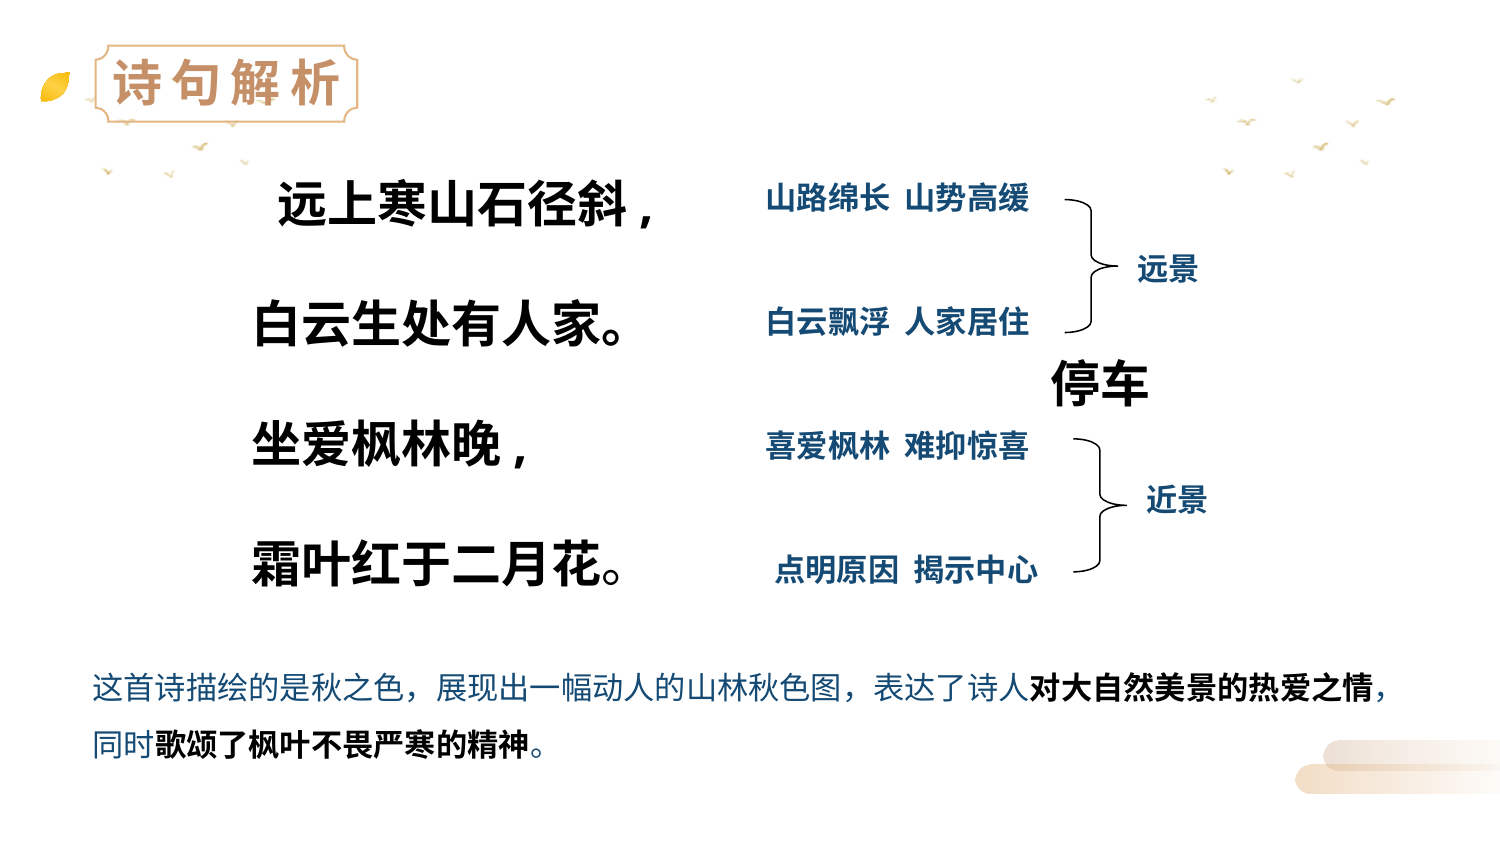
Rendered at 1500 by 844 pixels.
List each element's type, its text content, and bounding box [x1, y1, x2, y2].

text_box 远上寒山石径斜, 白云生处有人家。 停车坐爱枫林晚, 霜叶红于二月花。 [198, 166, 1211, 644]
text_box 诗句解析 [112, 51, 341, 112]
text_box 山路绵长 山势高缓 [754, 173, 1065, 222]
text_box 近景 [1135, 474, 1286, 523]
text_box 喜爱枫林 难抑惊喜 [754, 421, 1083, 470]
text_box 远景 [1126, 243, 1331, 293]
text_box [1073, 439, 1127, 572]
text_box [1064, 199, 1118, 333]
text_box 点明原因 揭示中心 [763, 545, 1083, 594]
text_box 这首诗描绘的是秋之色，展现出一幅动人的山林秋色图，表达了诗人对大自然美景的热爱之情，同时歌颂了枫叶不畏严寒的精神。 [81, 644, 1441, 769]
text_box 白云飘浮 人家居住 [754, 297, 1056, 346]
